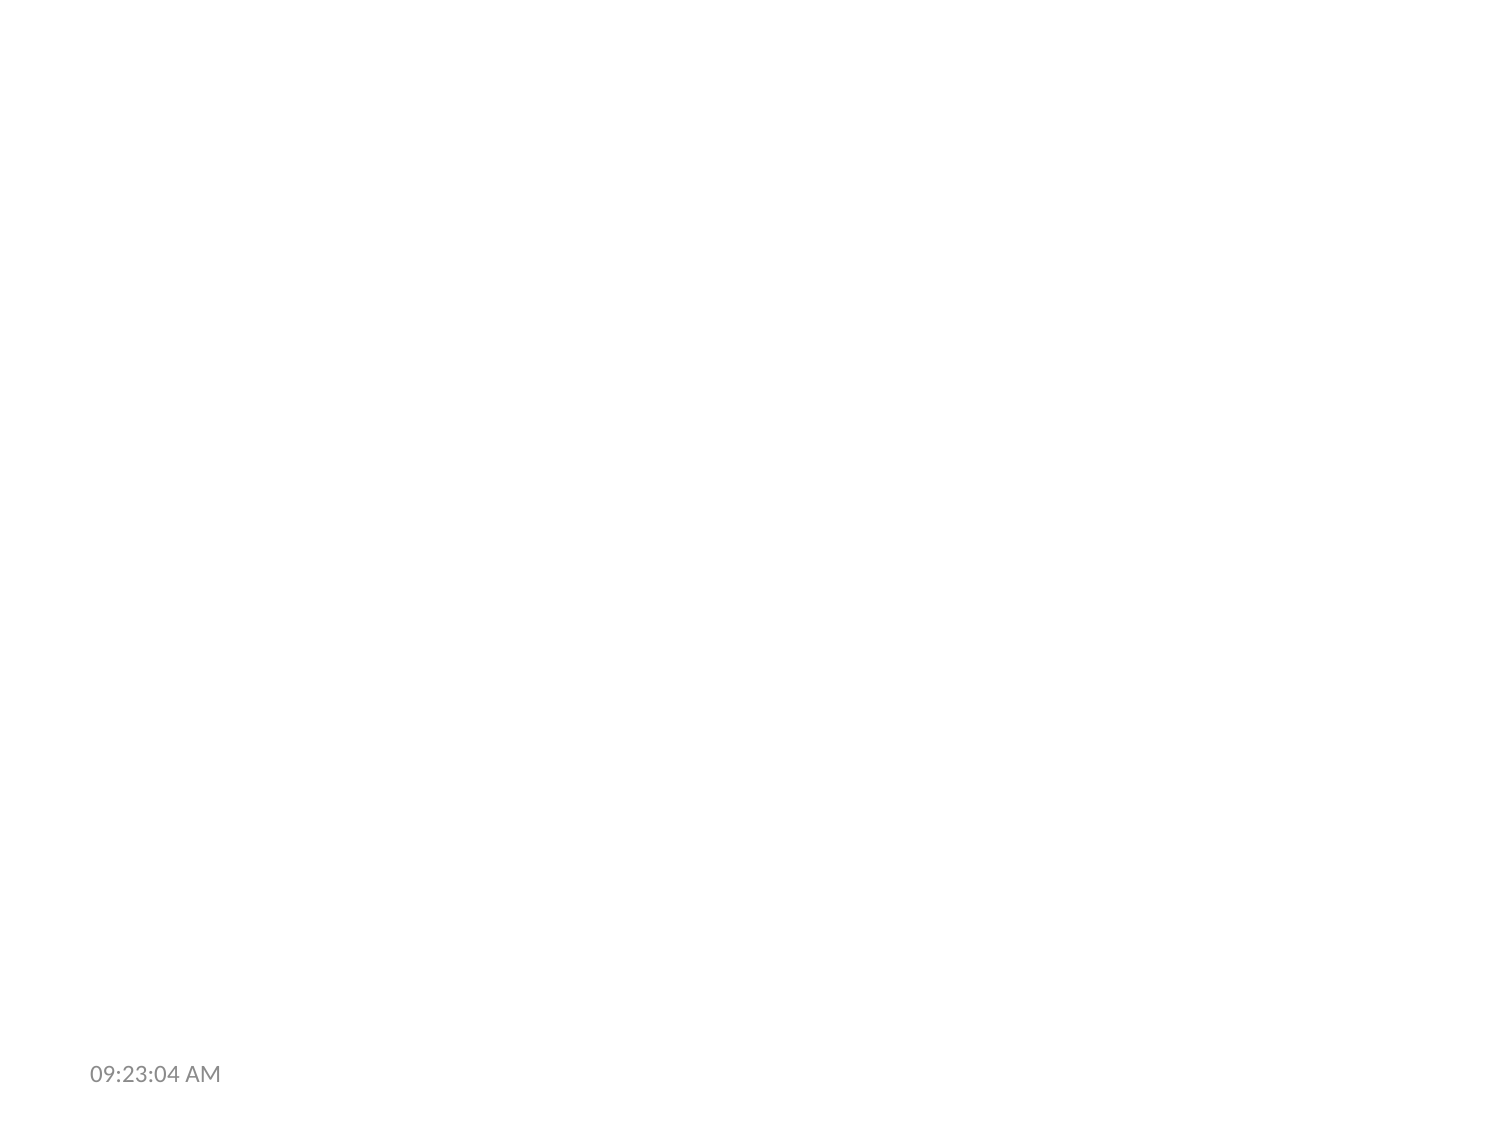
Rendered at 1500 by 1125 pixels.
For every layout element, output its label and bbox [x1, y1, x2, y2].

slide_number [75, 1042, 425, 1103]
